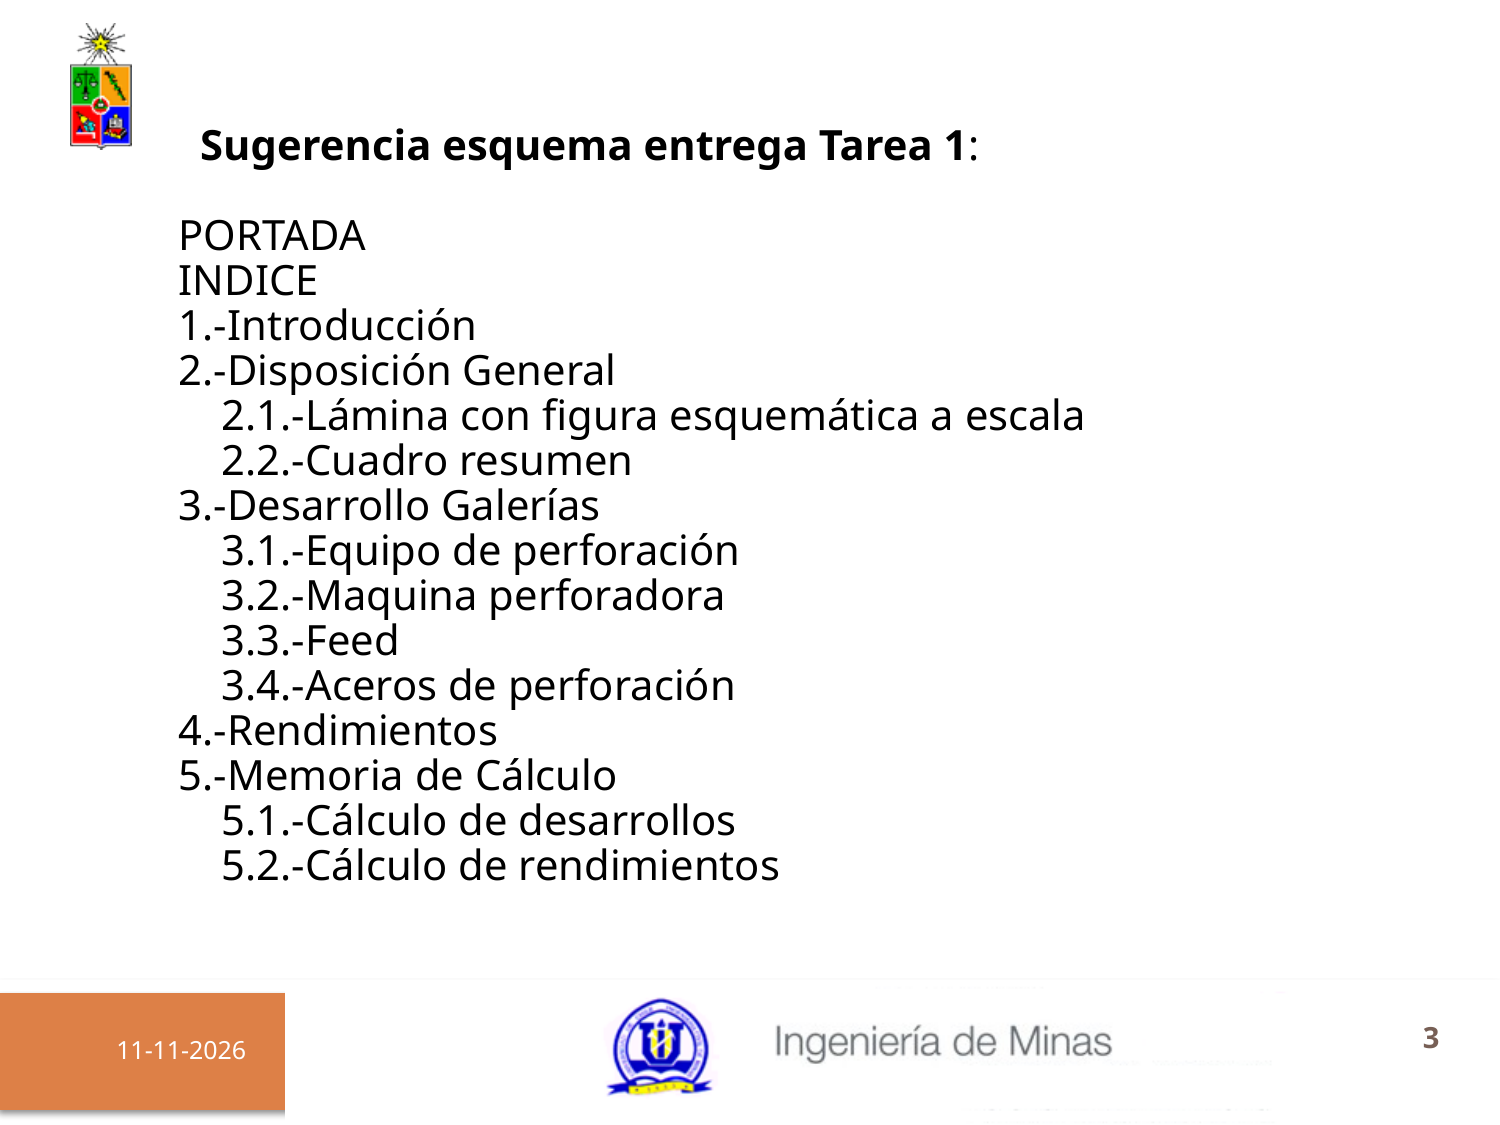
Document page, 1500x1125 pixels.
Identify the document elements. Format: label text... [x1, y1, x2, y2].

picture [285, 980, 1500, 1125]
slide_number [12, 995, 279, 1108]
text_box Sugerencia esquema entrega Tarea 1: PORTADA INDICE 1.-Introducción 2.-Disposición General 2.1.-Lámina con figura esquemática a escala 2.2.-Cuadro resumen 3.-Desarrollo Galerías 3.1.-Equipo de perforación 3.2.-Maquina perforadora 3.3.-Feed 3.4.-Aceros de perforación 4.-Rendimientos 5.-Memoria de Cálculo 5.1.-Cálculo de desarrollos 5.2.-Cálculo de rendimientos [163, 117, 1336, 942]
picture [69, 23, 132, 151]
